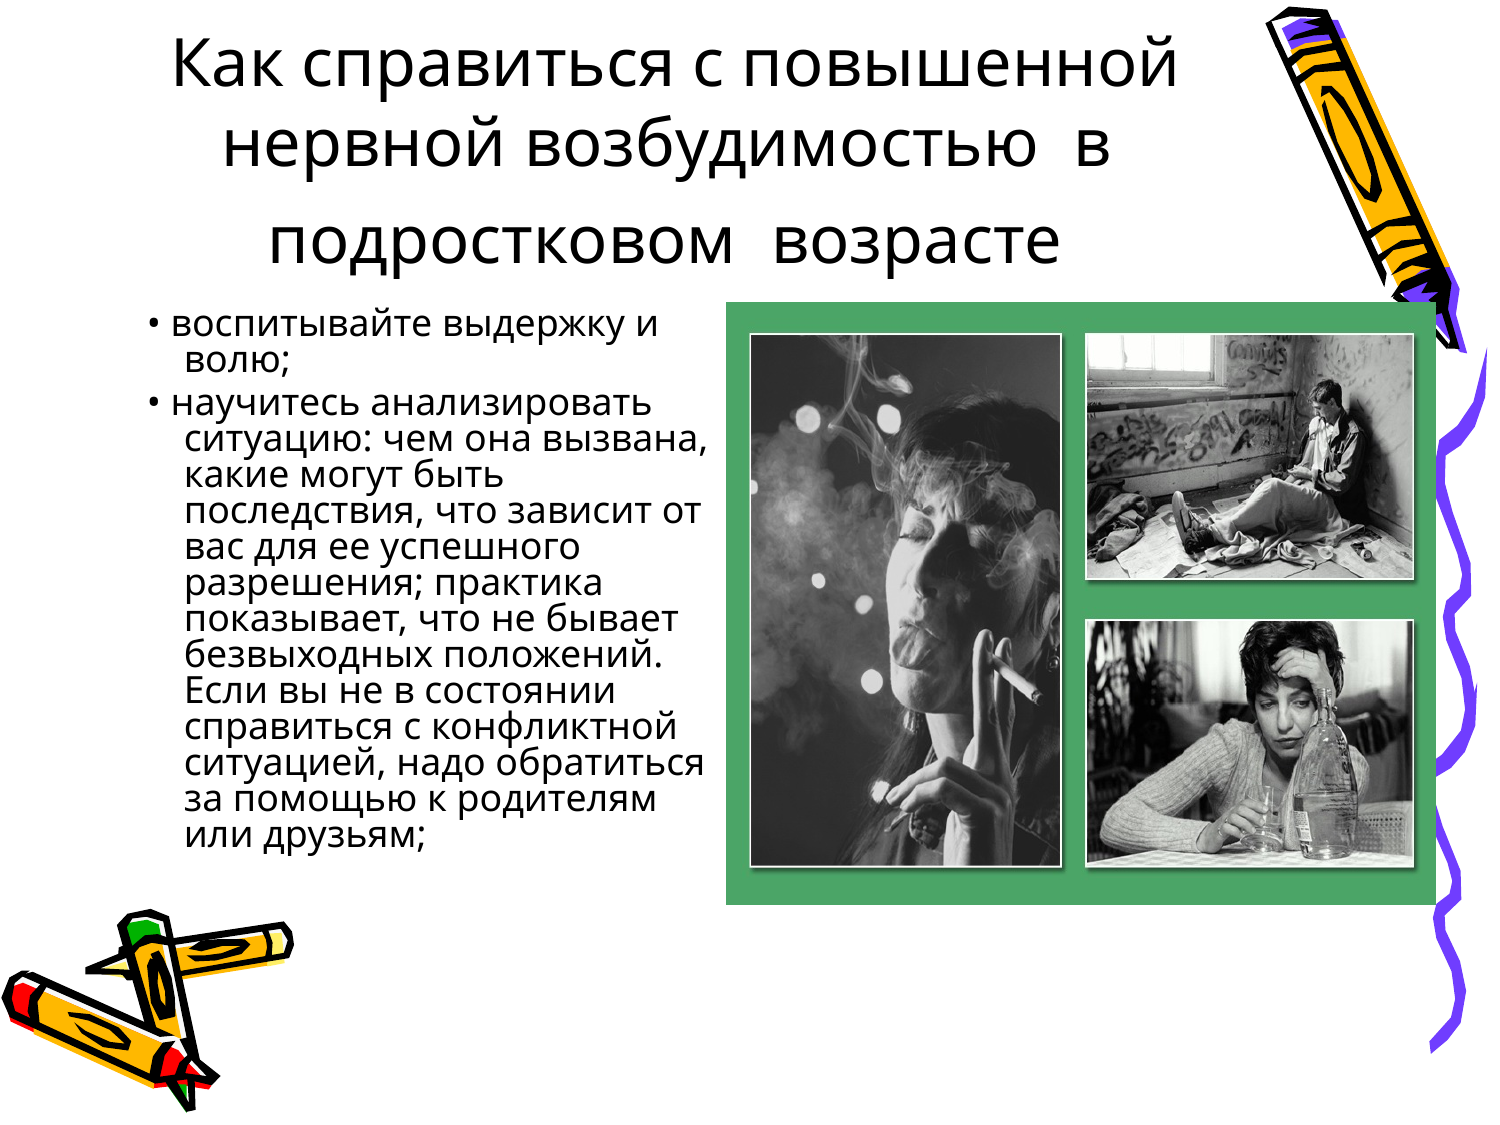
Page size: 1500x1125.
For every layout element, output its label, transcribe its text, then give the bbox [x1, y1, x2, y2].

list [726, 302, 1436, 906]
title Как справиться с повышенной нервной возбудимостью в подростковом возрасте [112, 24, 1240, 288]
list • воспитывайте выдержку и волю; • научитесь анализировать ситуацию: чем она вызвана, какие могут быть последствия, что зависит от вас для ее успешного разрешения; практика показывает, что не бывает безвыходных положений. Если вы не в состоянии справиться с конфликтной ситуацией, надо обратиться за помощью к родителям или друзьям; [112, 299, 732, 901]
